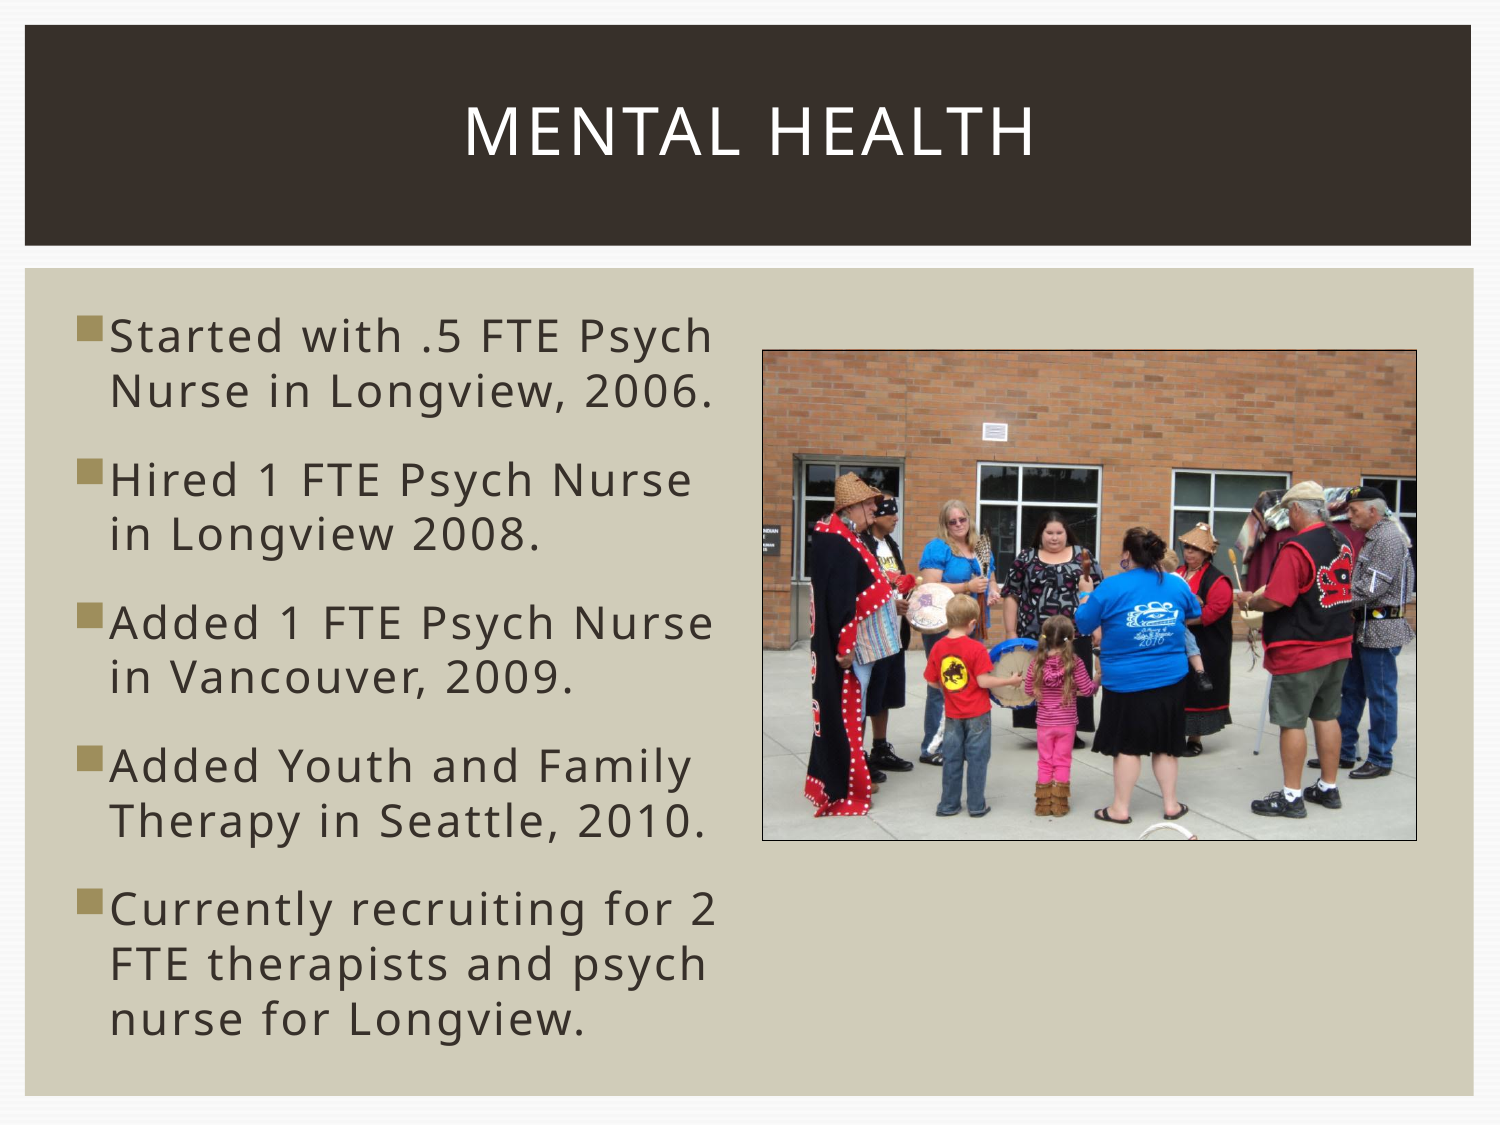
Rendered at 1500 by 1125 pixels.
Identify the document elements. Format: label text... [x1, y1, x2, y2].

picture [762, 349, 1417, 841]
list Started with .5 FTE Psych Nurse in Longview, 2006. Hired 1 FTE Psych Nurse in Longview 2008. Added 1 FTE Psych Nurse in Vancouver, 2009. Added Youth and Family Therapy in Seattle, 2010. Currently recruiting for 2 FTE therapists and psych nurse for Longview. [50, 299, 738, 1088]
title Mental Health [75, 37, 1425, 220]
